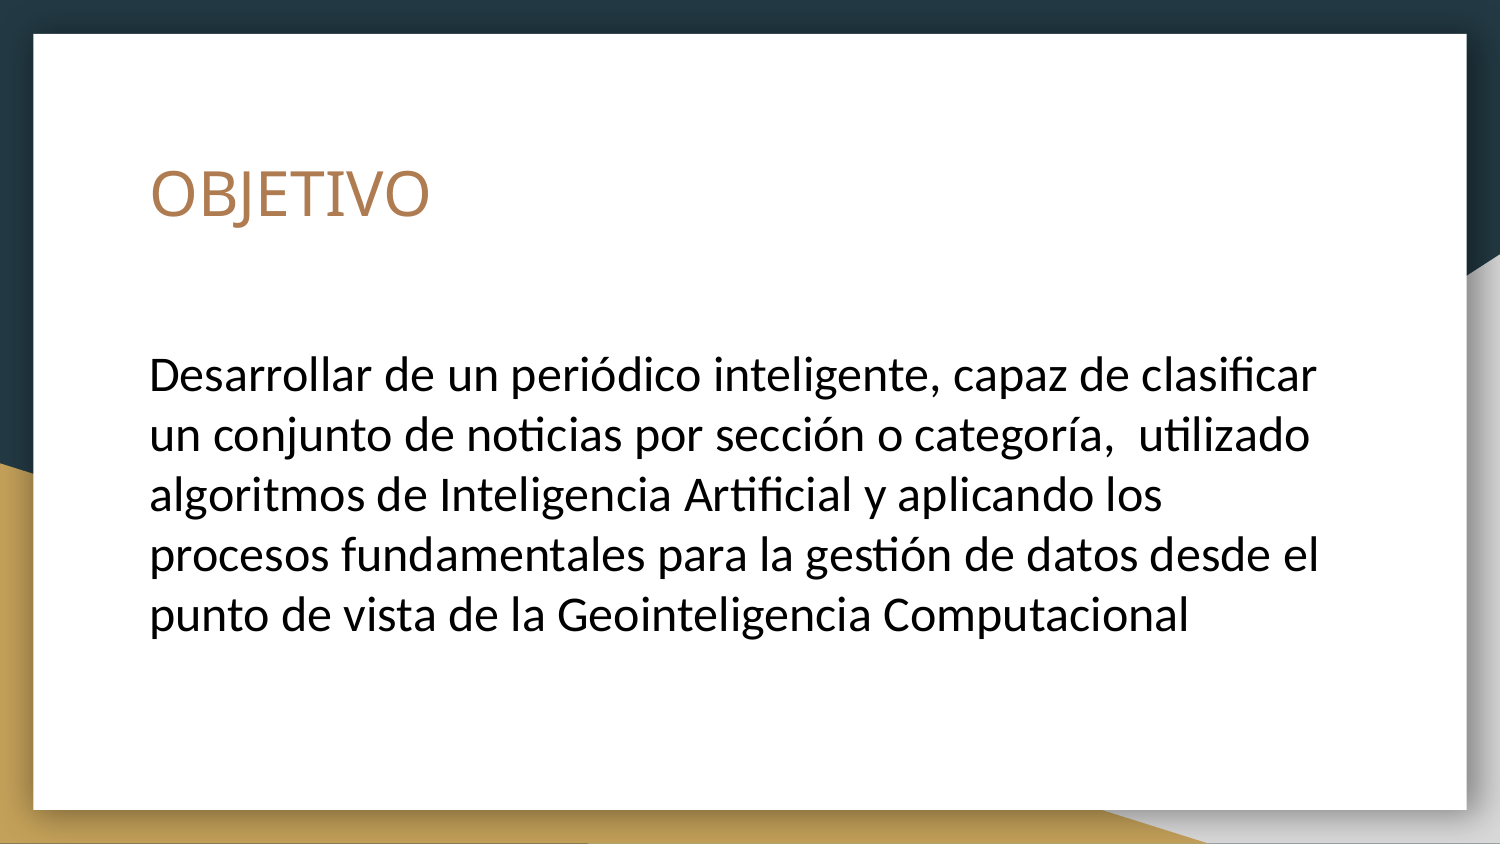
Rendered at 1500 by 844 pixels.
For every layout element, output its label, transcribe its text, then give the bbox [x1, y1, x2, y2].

title OBJETIVO [134, 138, 1366, 296]
list Desarrollar de un periódico inteligente, capaz de clasificar un conjunto de noticias por sección o categoría, utilizado algoritmos de Inteligencia Artificial y aplicando los procesos fundamentales para la gestión de datos desde el punto de vista de la Geointeligencia Computacional [134, 326, 1366, 729]
